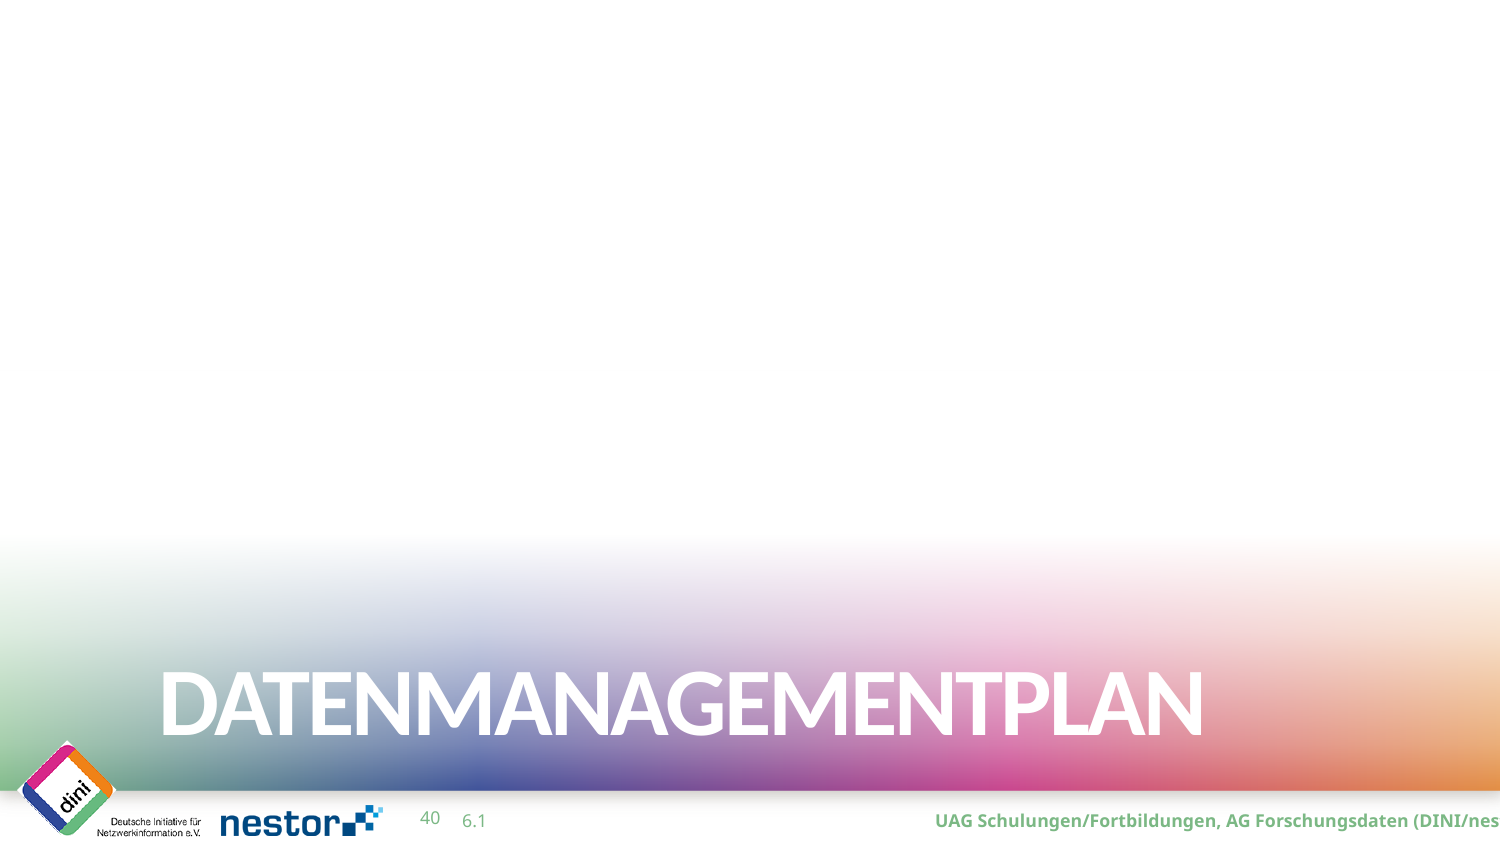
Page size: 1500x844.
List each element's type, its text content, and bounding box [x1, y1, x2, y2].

title Datenmanagementplan [149, 604, 1495, 765]
picture [0, 368, 1500, 844]
slide_number 39 [406, 801, 454, 841]
text_box 6.1 [433, 801, 502, 838]
